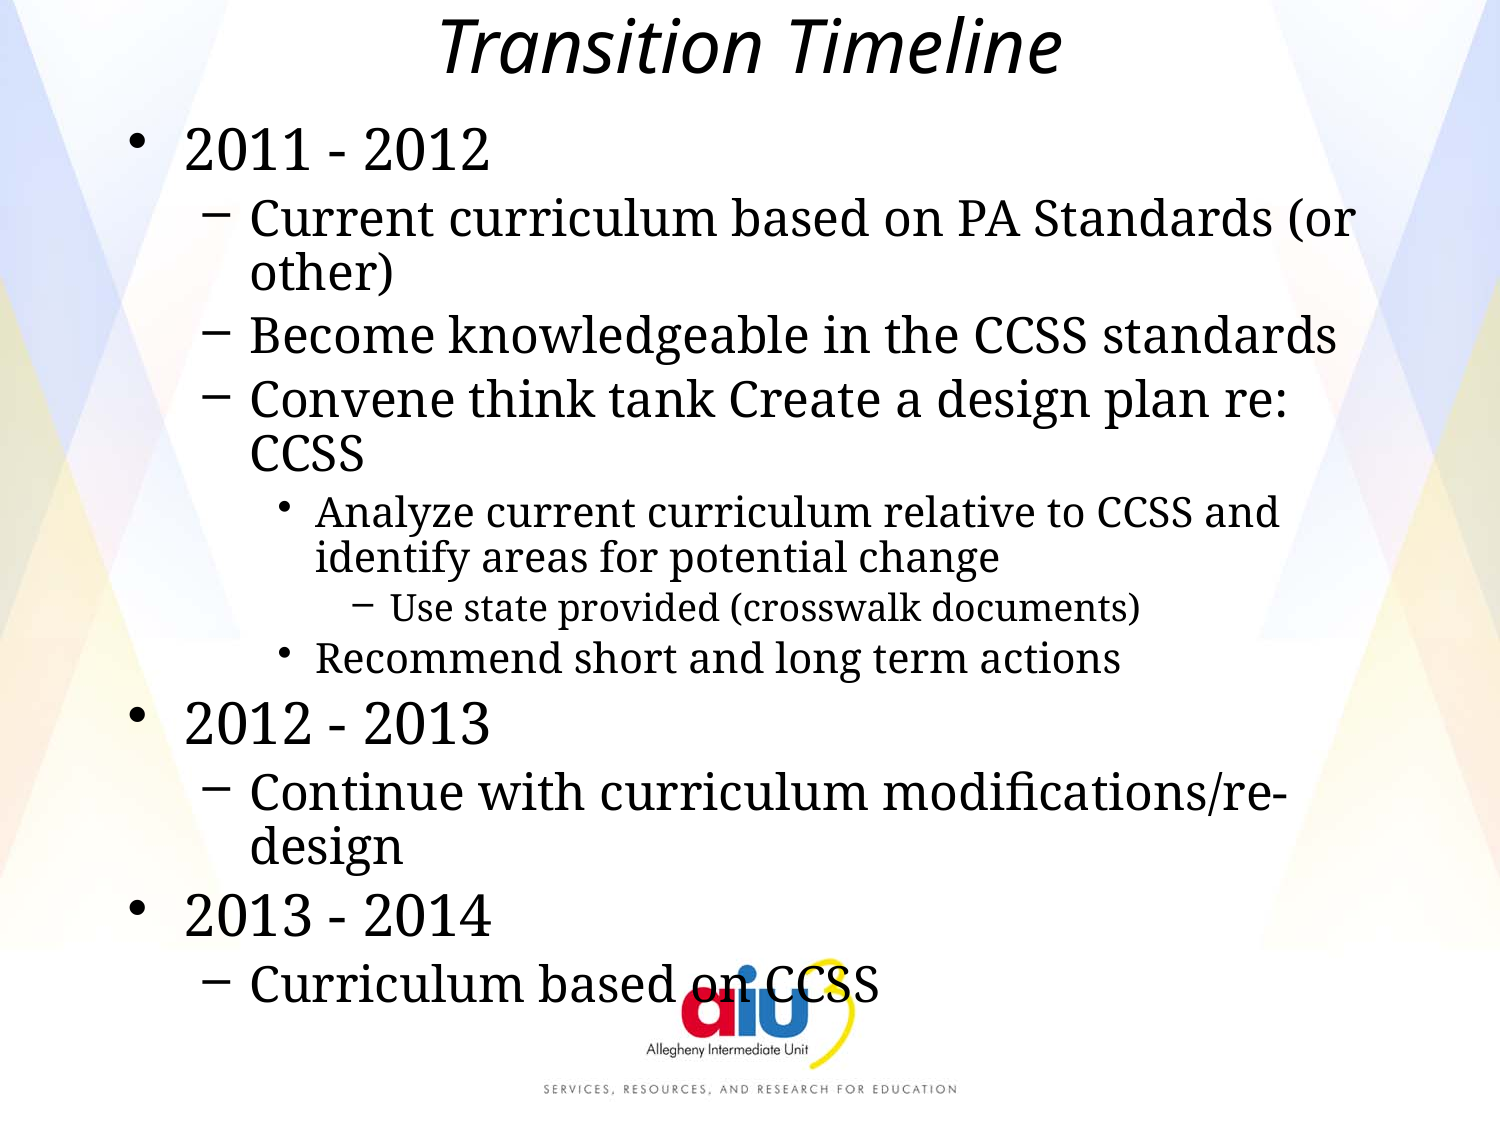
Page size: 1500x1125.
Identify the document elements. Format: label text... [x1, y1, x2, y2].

picture [0, 0, 1500, 1125]
list 2011 - 2012 Current curriculum based on PA Standards (or other) Become knowledgeable in the CCSS standards Convene think tank Create a design plan re: CCSS Analyze current curriculum relative to CCSS and identify areas for potential change Use state provided (crosswalk documents) Recommend short and long term actions 2012 - 2013 Continue with curriculum modifications/re-design 2013 - 2014 Curriculum based on CCSS [112, 112, 1388, 913]
title Transition Timeline [112, 0, 1388, 88]
